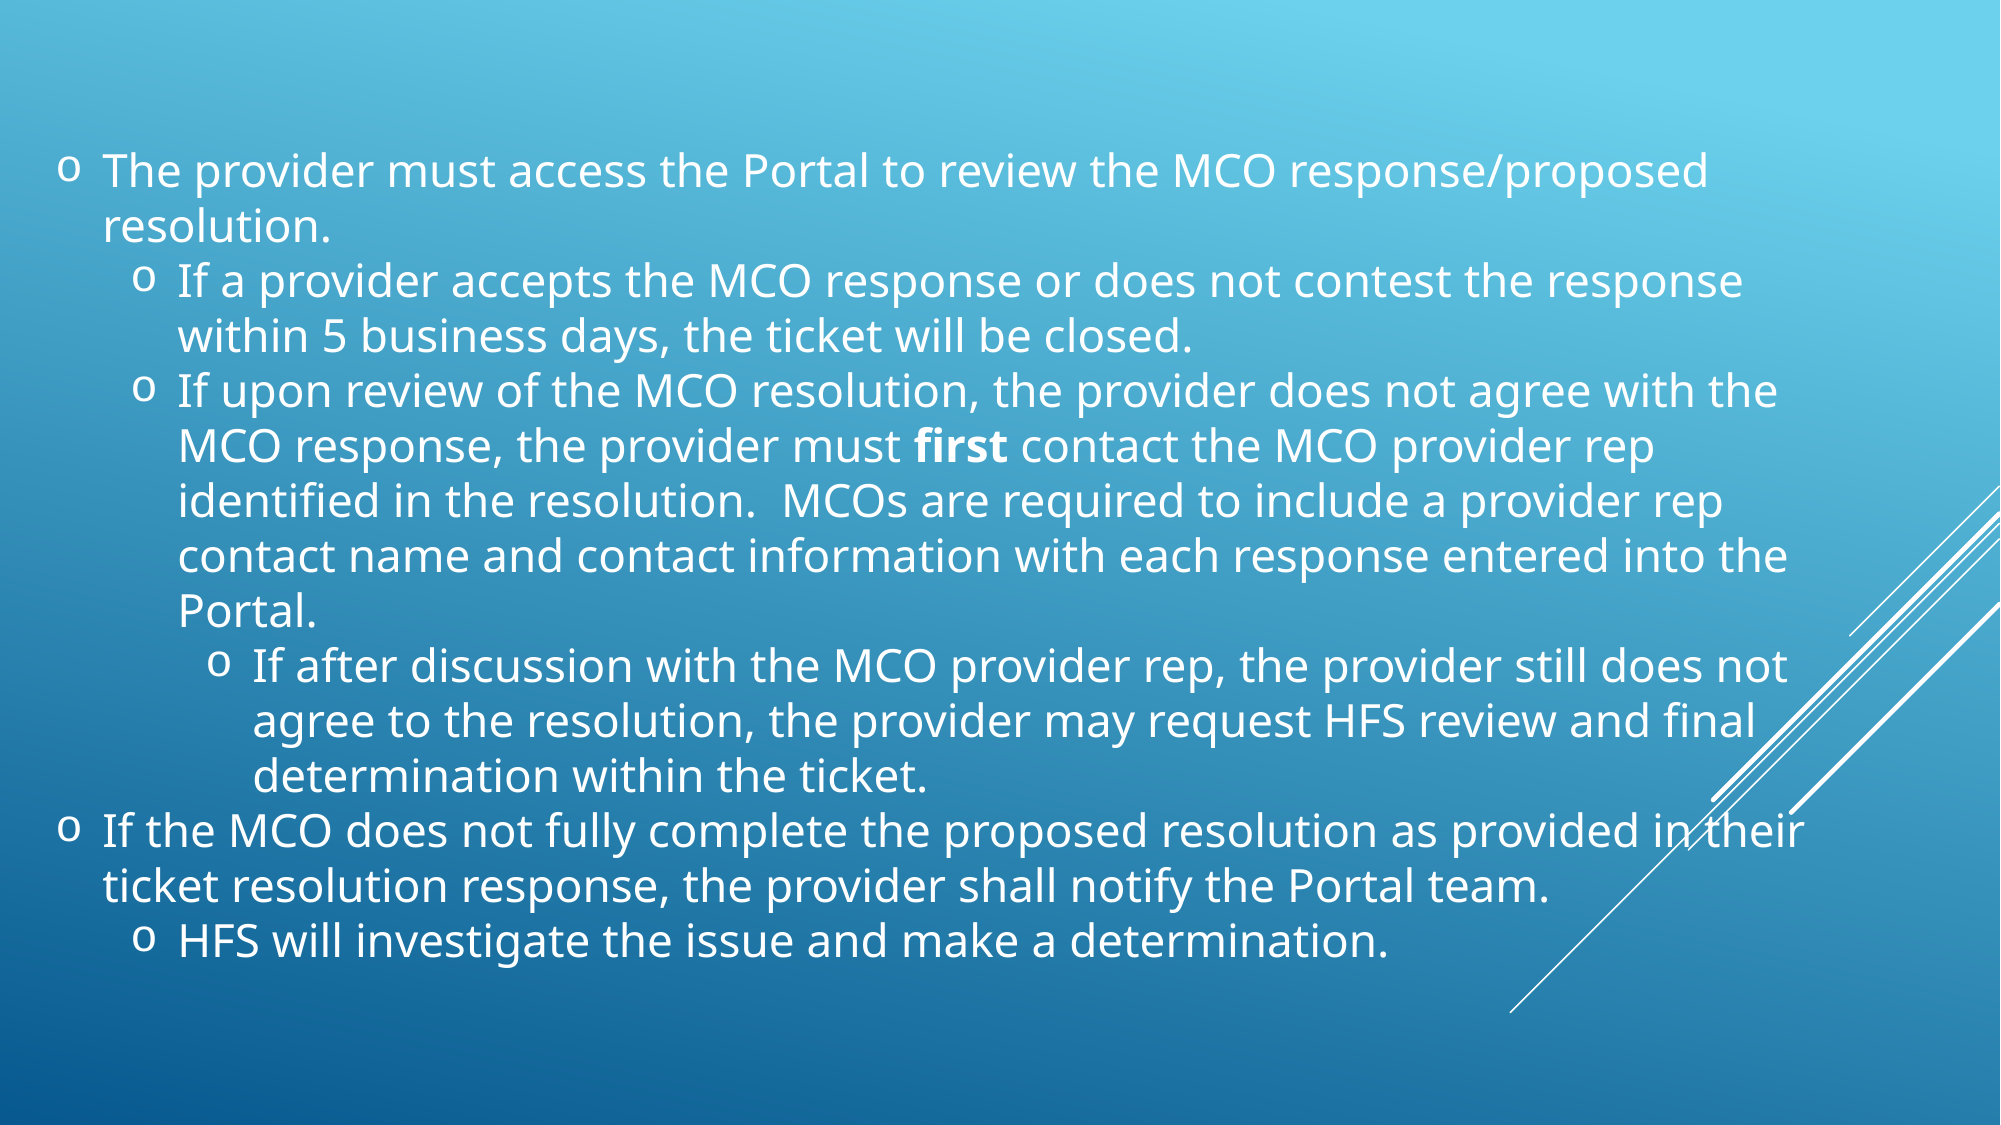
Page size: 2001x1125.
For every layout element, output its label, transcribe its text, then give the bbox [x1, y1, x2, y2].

text_box The provider must access the Portal to review the MCO response/proposed resolution. If a provider accepts the MCO response or does not contest the response within 5 business days, the ticket will be closed. If upon review of the MCO resolution, the provider does not agree with the MCO response, the provider must first contact the MCO provider rep identified in the resolution. MCOs are required to include a provider rep contact name and contact information with each response entered into the Portal. If after discussion with the MCO provider rep, the provider still does not agree to the resolution, the provider may request HFS review and final determination within the ticket. If the MCO does not fully complete the proposed resolution as provided in their ticket resolution response, the provider shall notify the Portal team. HFS will investigate the issue and make a determination. [40, 134, 1824, 974]
